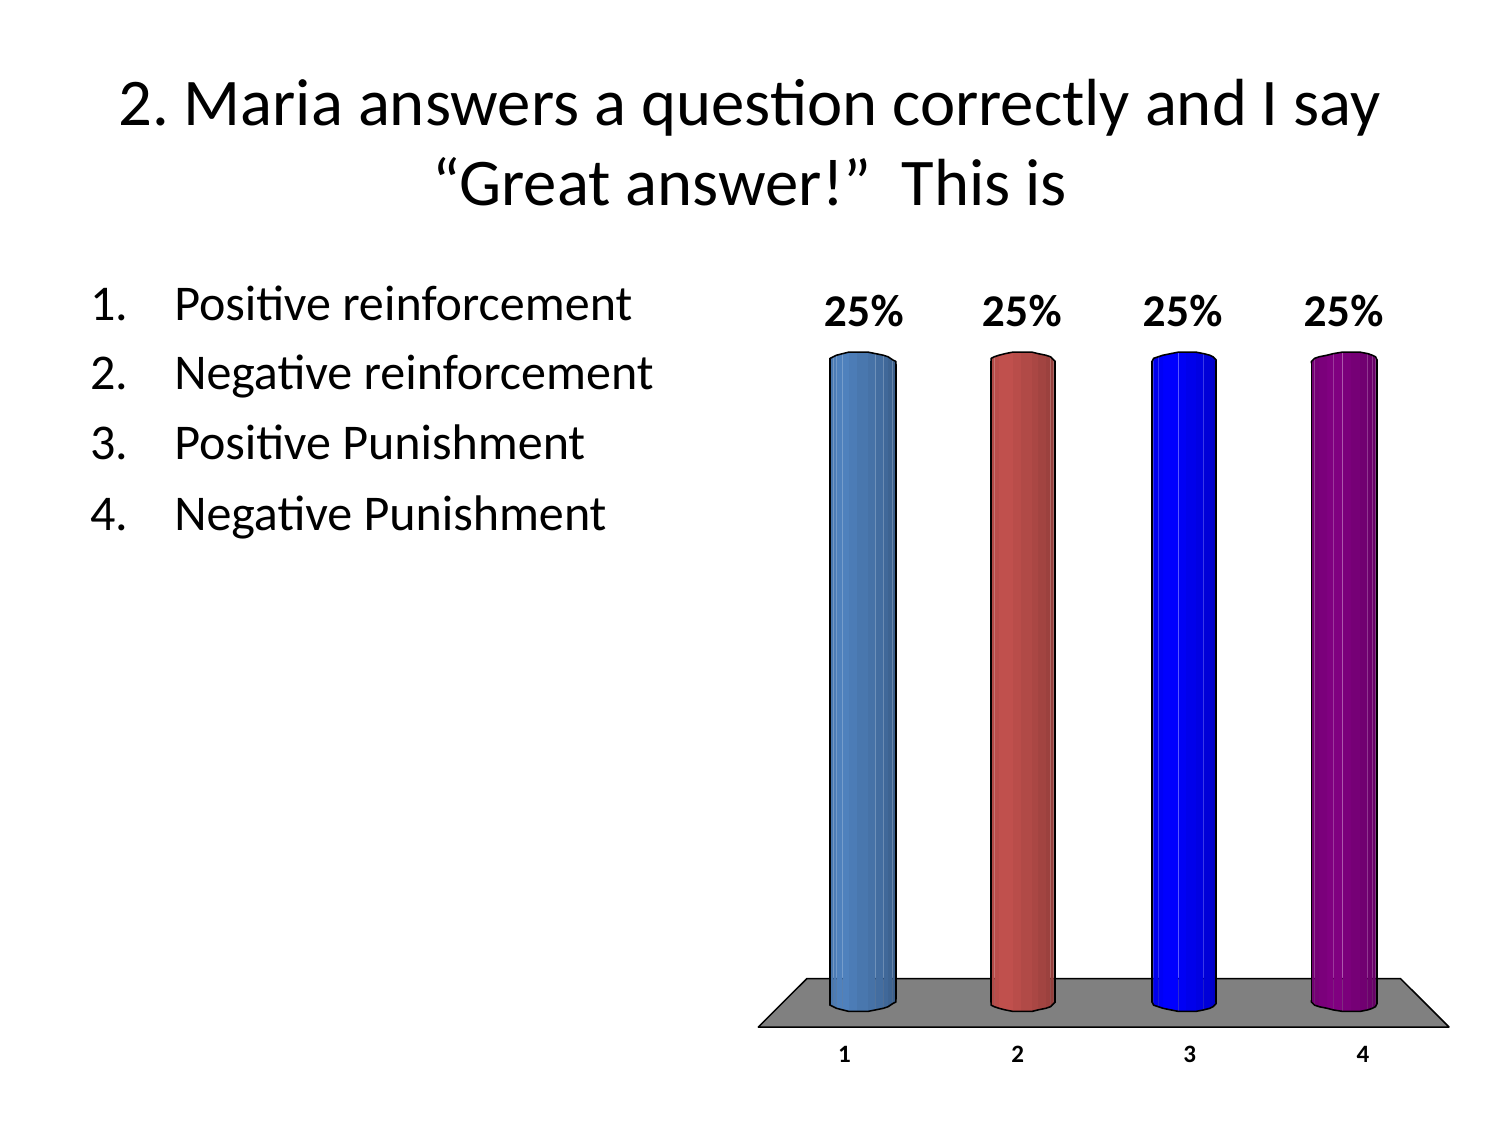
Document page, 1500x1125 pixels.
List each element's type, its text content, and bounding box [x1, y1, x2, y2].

list Positive reinforcement Negative reinforcement Positive Punishment Negative Punishment [75, 262, 750, 1005]
title 2. Maria answers a question correctly and I say “Great answer!” This is [75, 45, 1425, 233]
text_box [739, 270, 1490, 1115]
